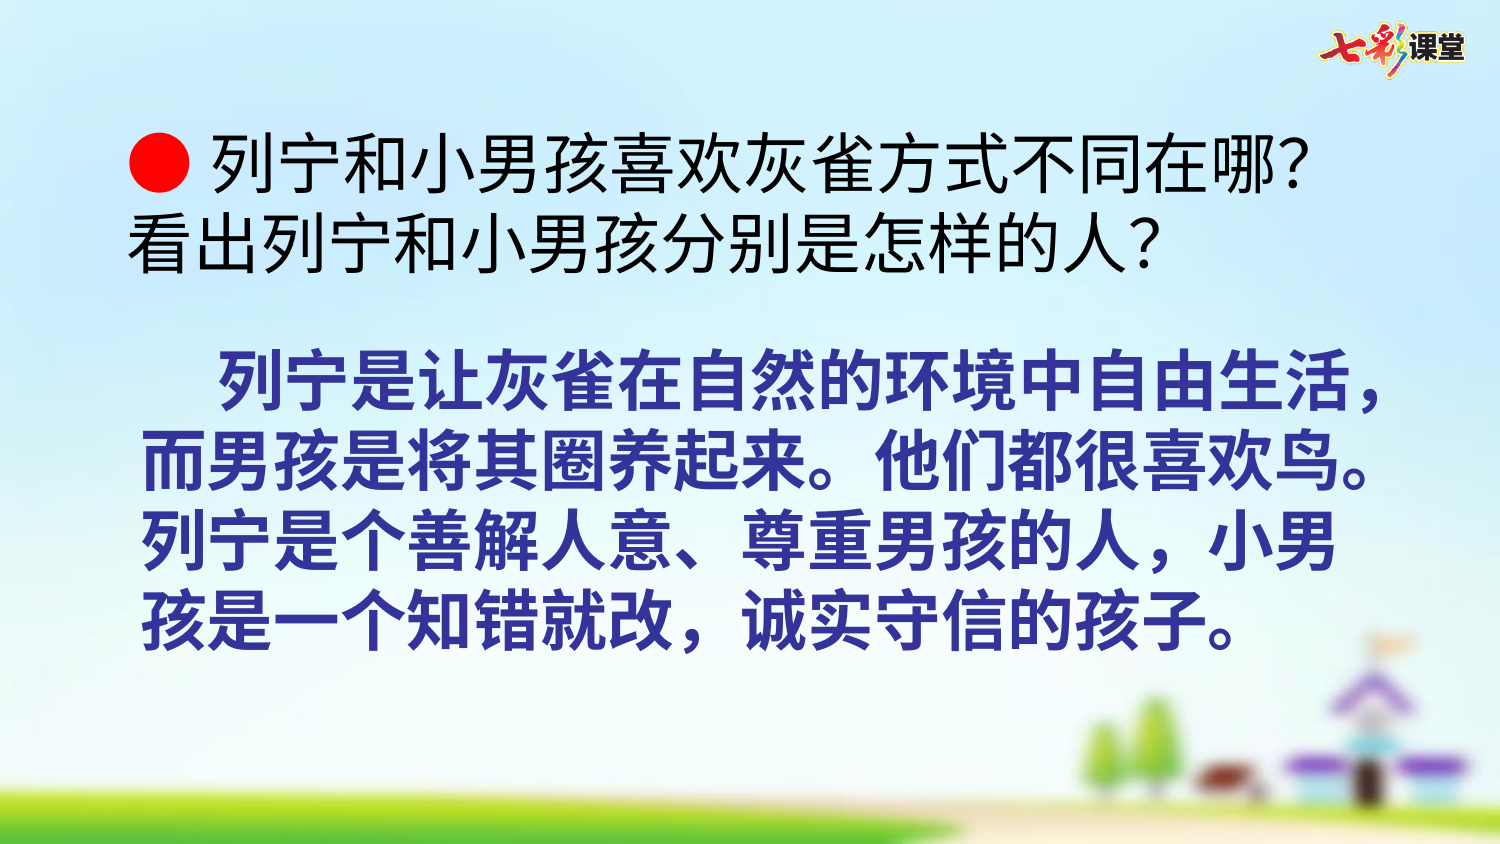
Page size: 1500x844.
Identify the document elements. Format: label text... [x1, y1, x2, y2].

picture [0, 0, 1500, 844]
text_box 列宁是让灰雀在自然的环境中自由生活，而男孩是将其圈养起来。他们都很喜欢鸟。列宁是个善解人意、尊重男孩的人，小男孩是一个知错就改，诚实守信的孩子。 [125, 331, 1398, 667]
text_box ●列宁和小男孩喜欢灰雀方式不同在哪？看出列宁和小男孩分别是怎样的人？ [112, 114, 1404, 290]
